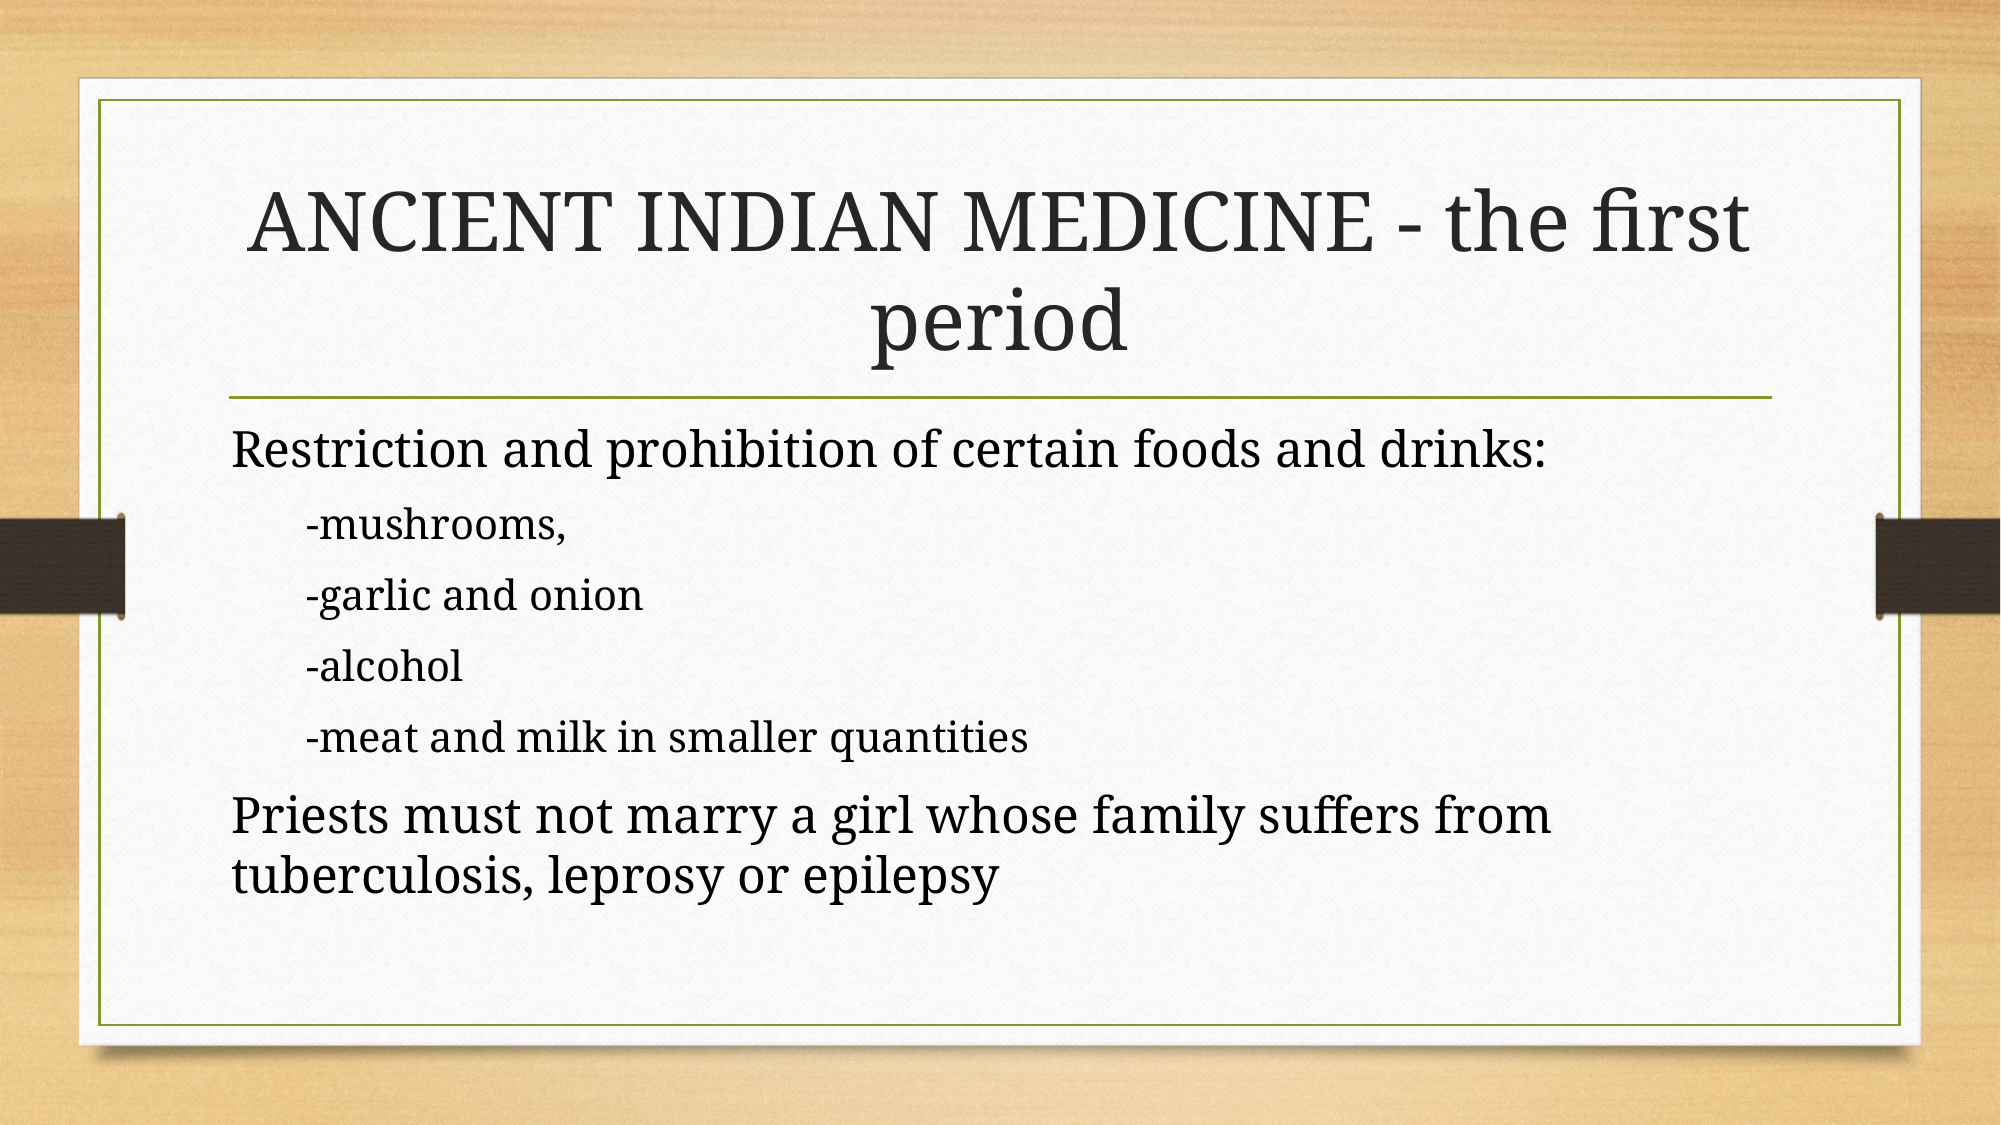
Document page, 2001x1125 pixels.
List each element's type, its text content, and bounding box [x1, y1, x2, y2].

title ANCIENT INDIAN MEDICINE - the first period [212, 161, 1788, 375]
picture [0, 0, 2001, 1125]
list Restriction and prohibition of certain foods and drinks: -mushrooms, -garlic and onion -alcohol -meat and milk in smaller quantities Priests must not marry a girl whose family suffers from tuberculosis, leprosy or epilepsy [216, 409, 1792, 955]
